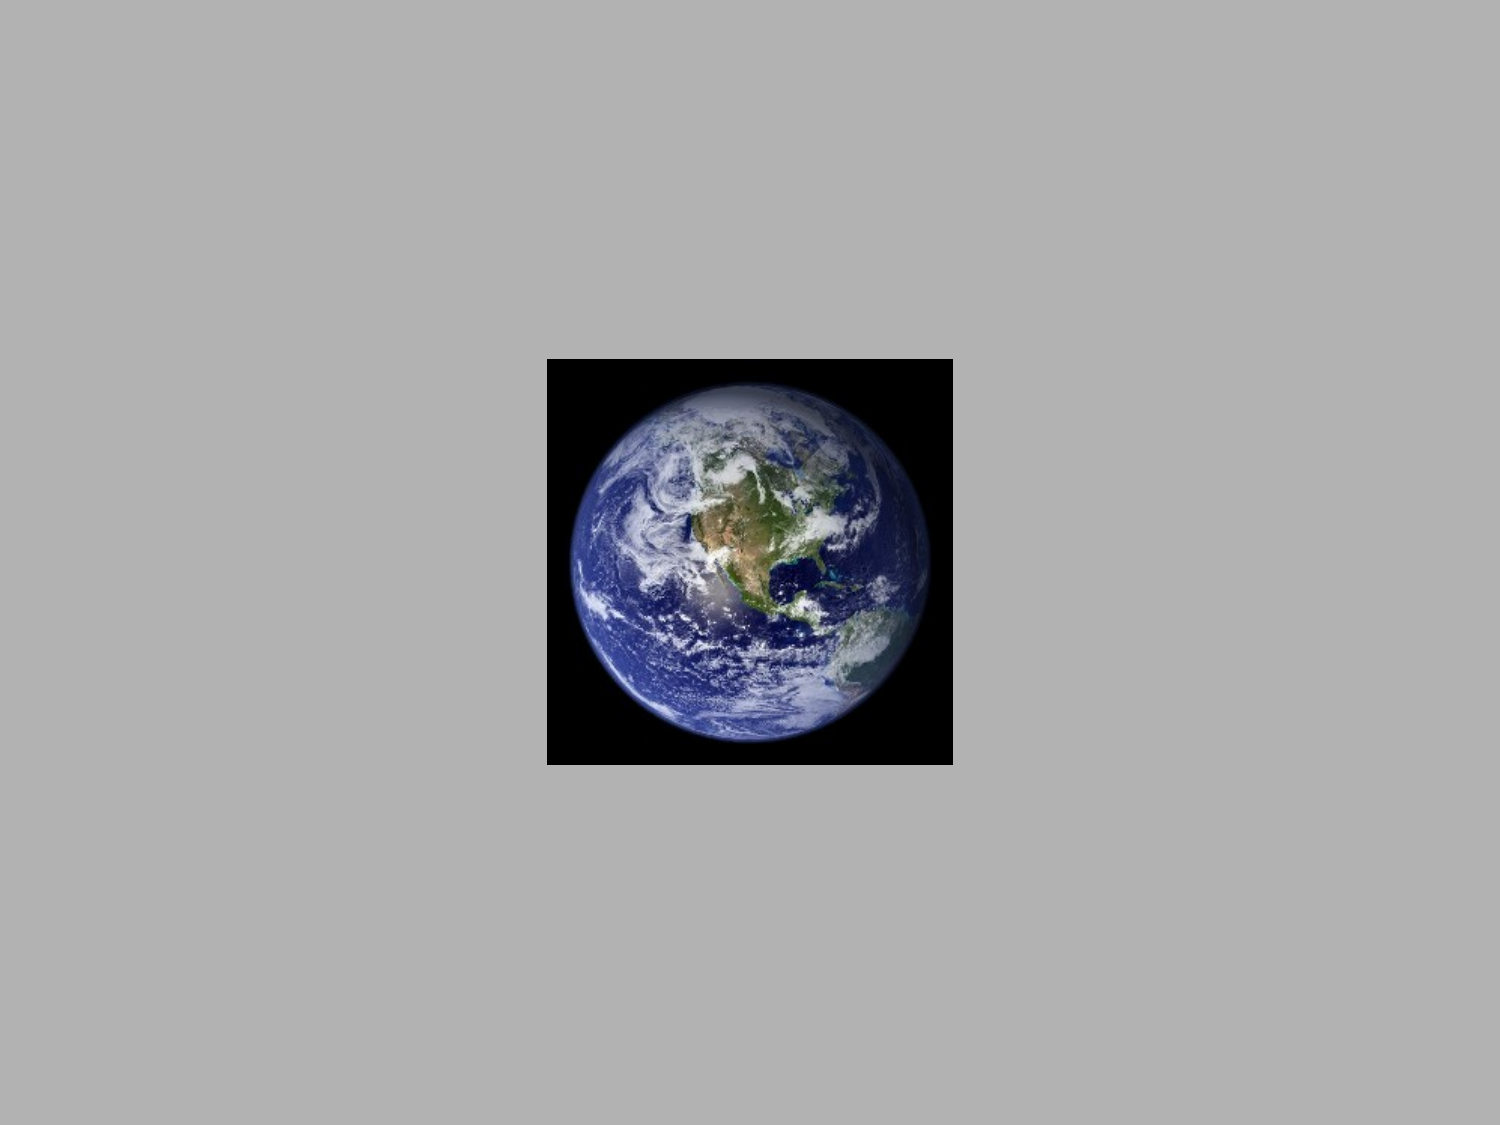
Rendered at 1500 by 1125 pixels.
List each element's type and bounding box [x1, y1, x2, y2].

picture [547, 359, 953, 766]
